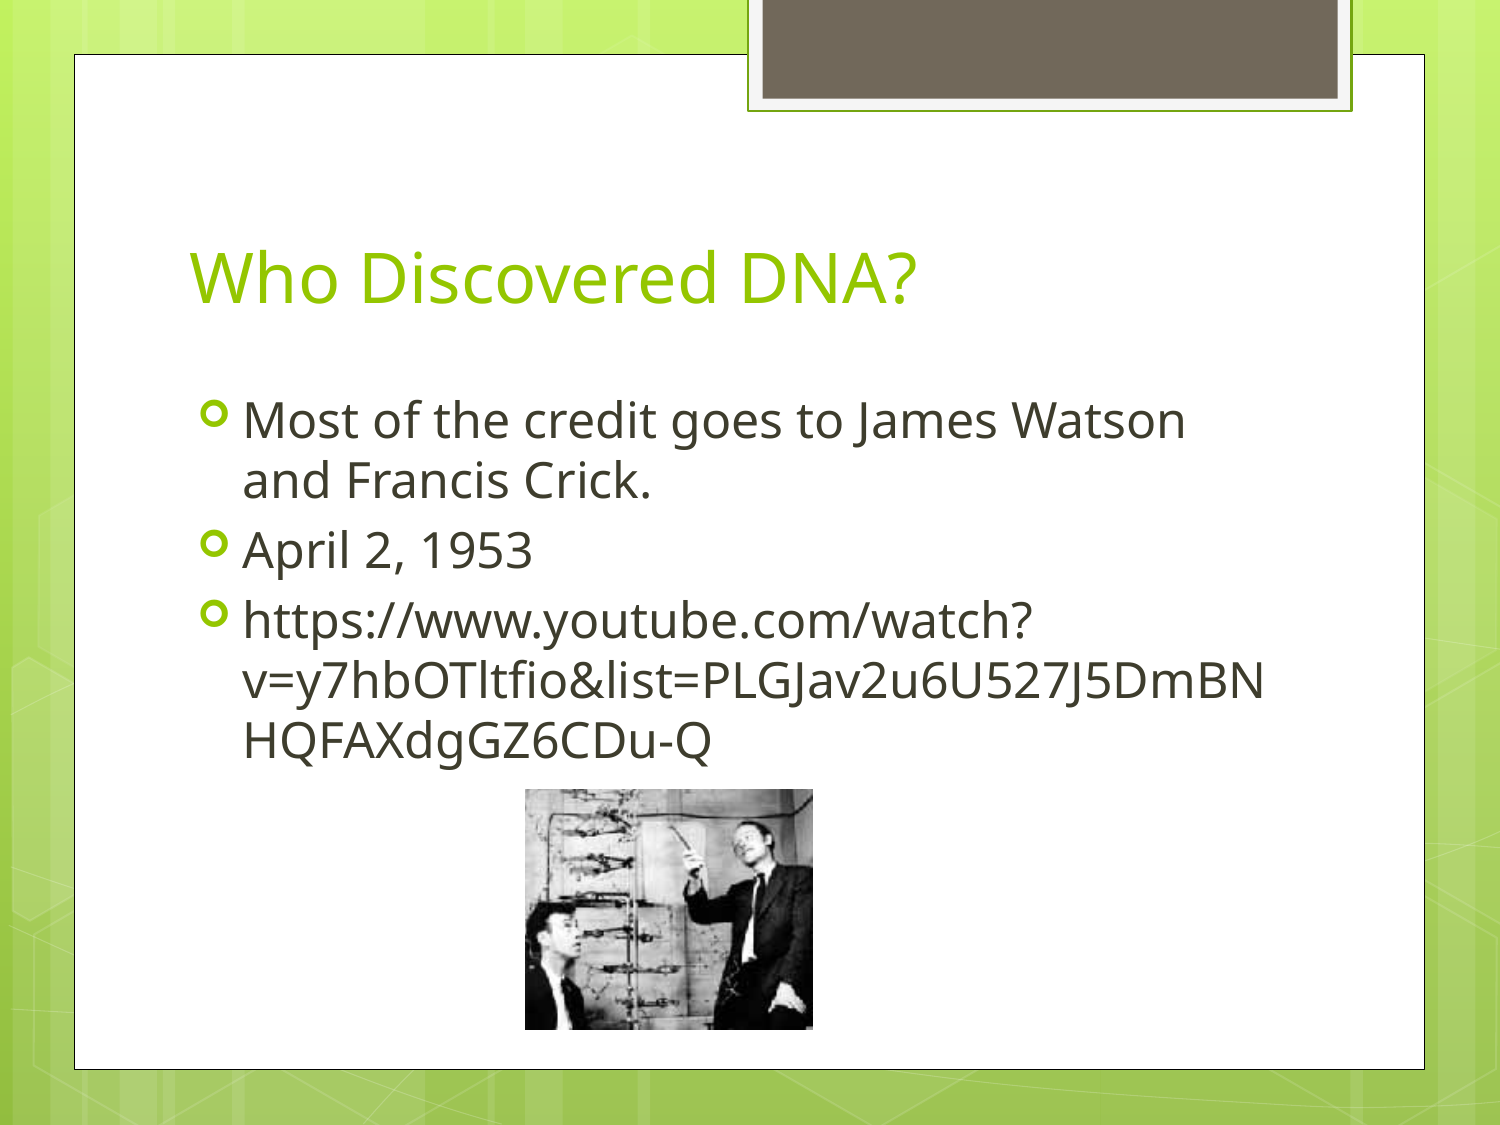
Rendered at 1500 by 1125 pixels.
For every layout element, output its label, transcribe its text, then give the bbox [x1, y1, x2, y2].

title Who Discovered DNA? [174, 225, 1450, 325]
picture [524, 789, 813, 1031]
list Most of the credit goes to James Watson and Francis Crick. April 2, 1953 https://www.youtube.com/watch?v=y7hbOTltfio&list=PLGJav2u6U527J5DmBNHQFAXdgGZ6CDu-Q [171, 381, 1283, 957]
